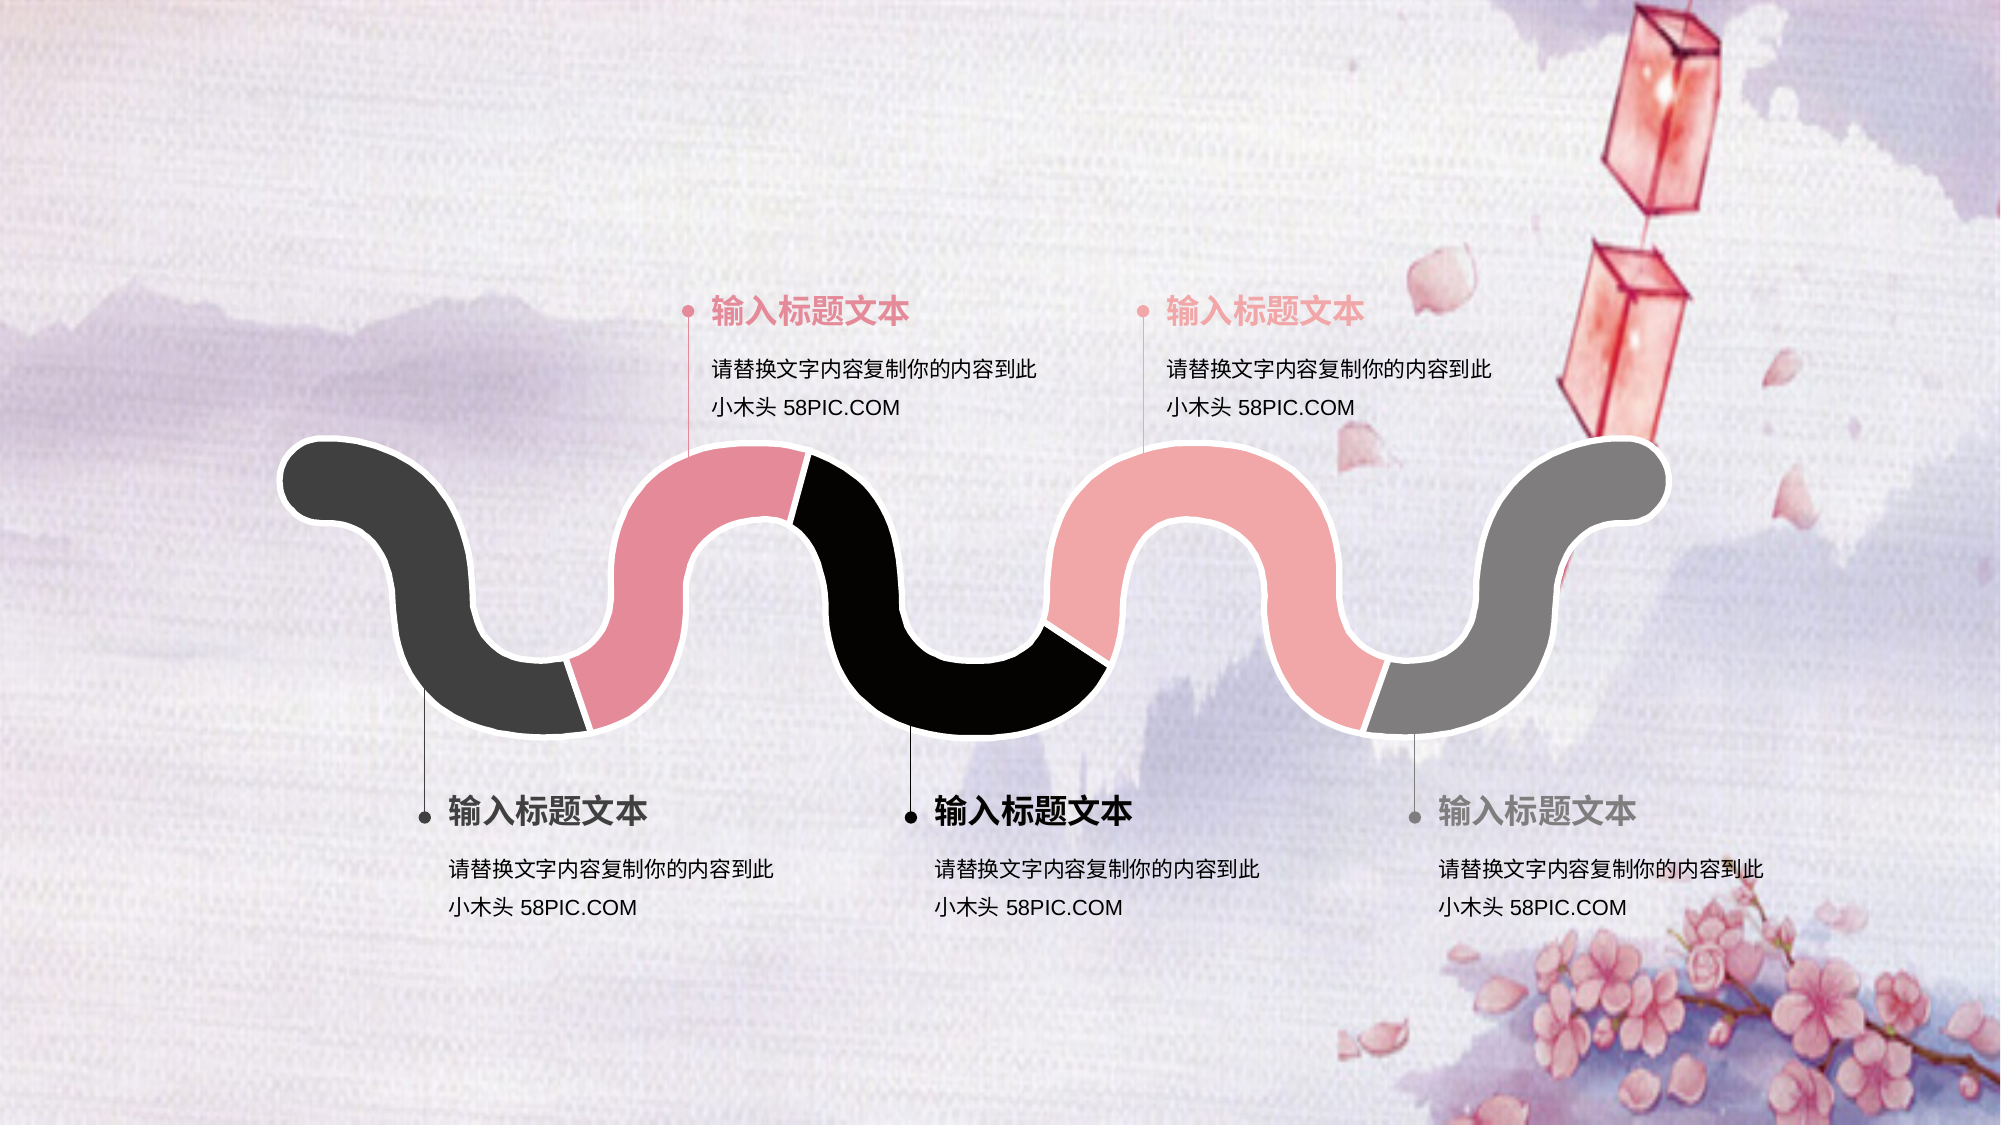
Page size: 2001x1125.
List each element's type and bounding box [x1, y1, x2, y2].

text_box [996, 622, 1098, 659]
text_box [613, 453, 793, 547]
text_box [910, 659, 1324, 935]
text_box [1042, 450, 1388, 734]
text_box [279, 438, 468, 694]
text_box [1414, 715, 1827, 935]
picture [0, 0, 2001, 1125]
text_box [424, 547, 838, 935]
text_box [688, 269, 1101, 508]
text_box [1142, 269, 1556, 508]
text_box [1361, 438, 1669, 738]
text_box [788, 508, 952, 730]
